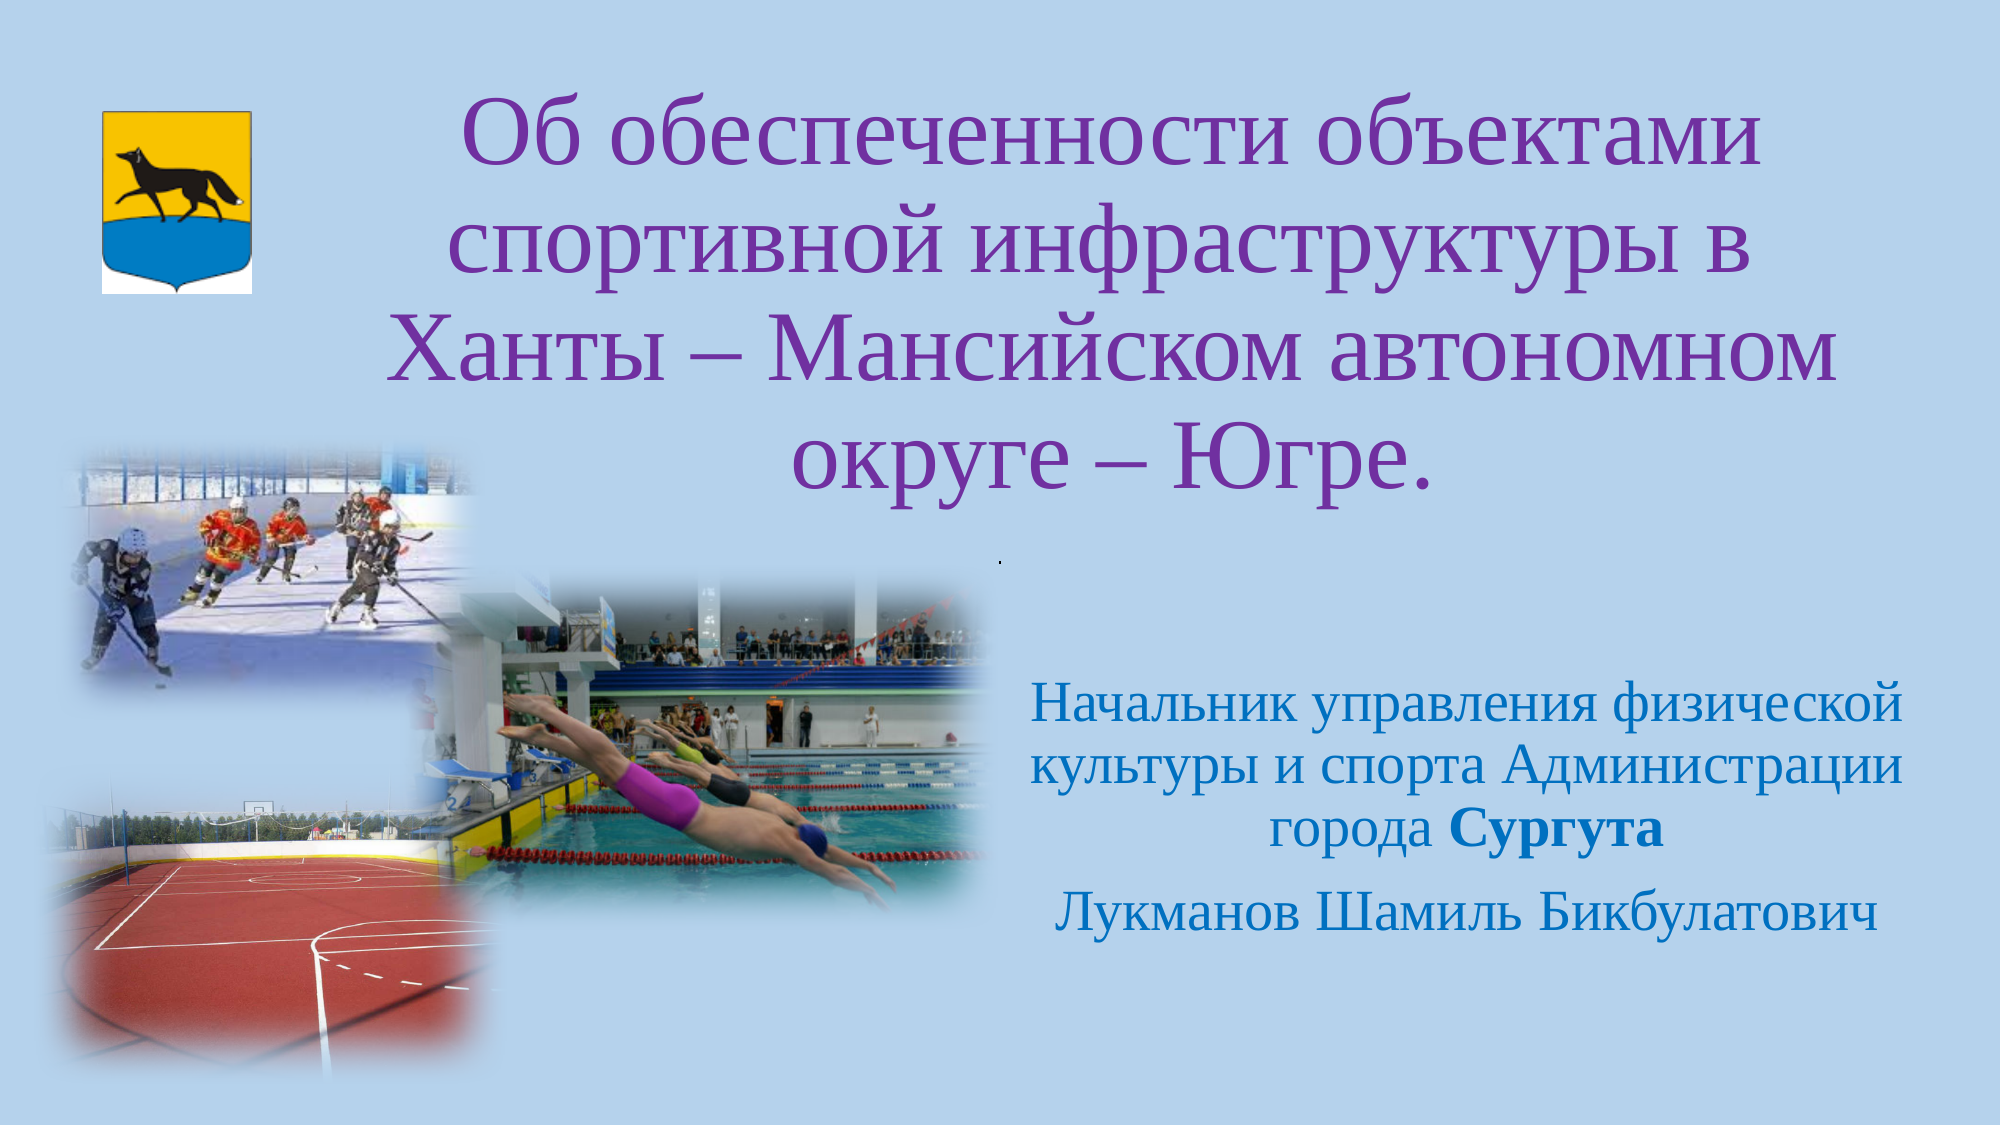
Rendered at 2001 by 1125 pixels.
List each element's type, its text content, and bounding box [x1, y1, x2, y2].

picture [31, 434, 1001, 1087]
subtitle Начальник управления физической культуры и спорта Администрации города Сургута Лукманов Шамиль Бикбулатович [950, 663, 1985, 1053]
title Об обеспеченности объектами спортивной инфраструктуры в Ханты – Мансийском автономном округе – Югре. [270, 0, 1956, 518]
picture [102, 110, 252, 294]
